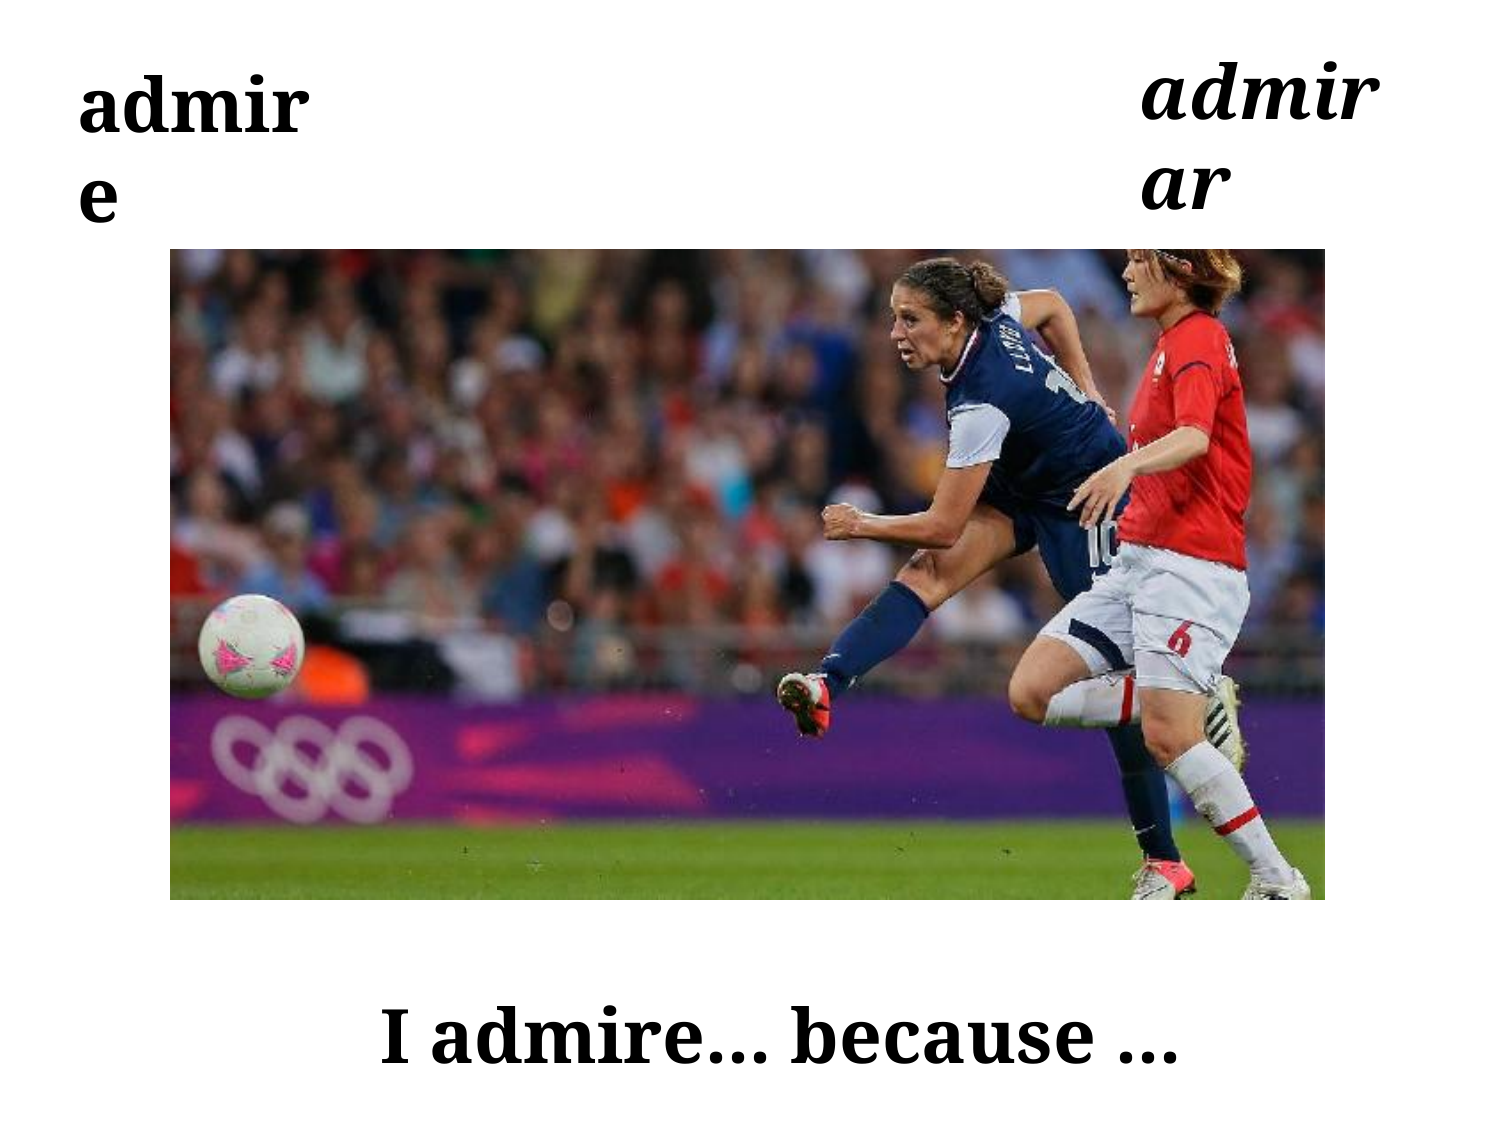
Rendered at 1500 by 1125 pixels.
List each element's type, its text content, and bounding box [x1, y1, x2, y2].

picture [170, 249, 1326, 901]
text_box admirar [1124, 37, 1425, 233]
text_box admire [62, 49, 350, 245]
text_box I admire... because ... [87, 981, 1475, 1087]
